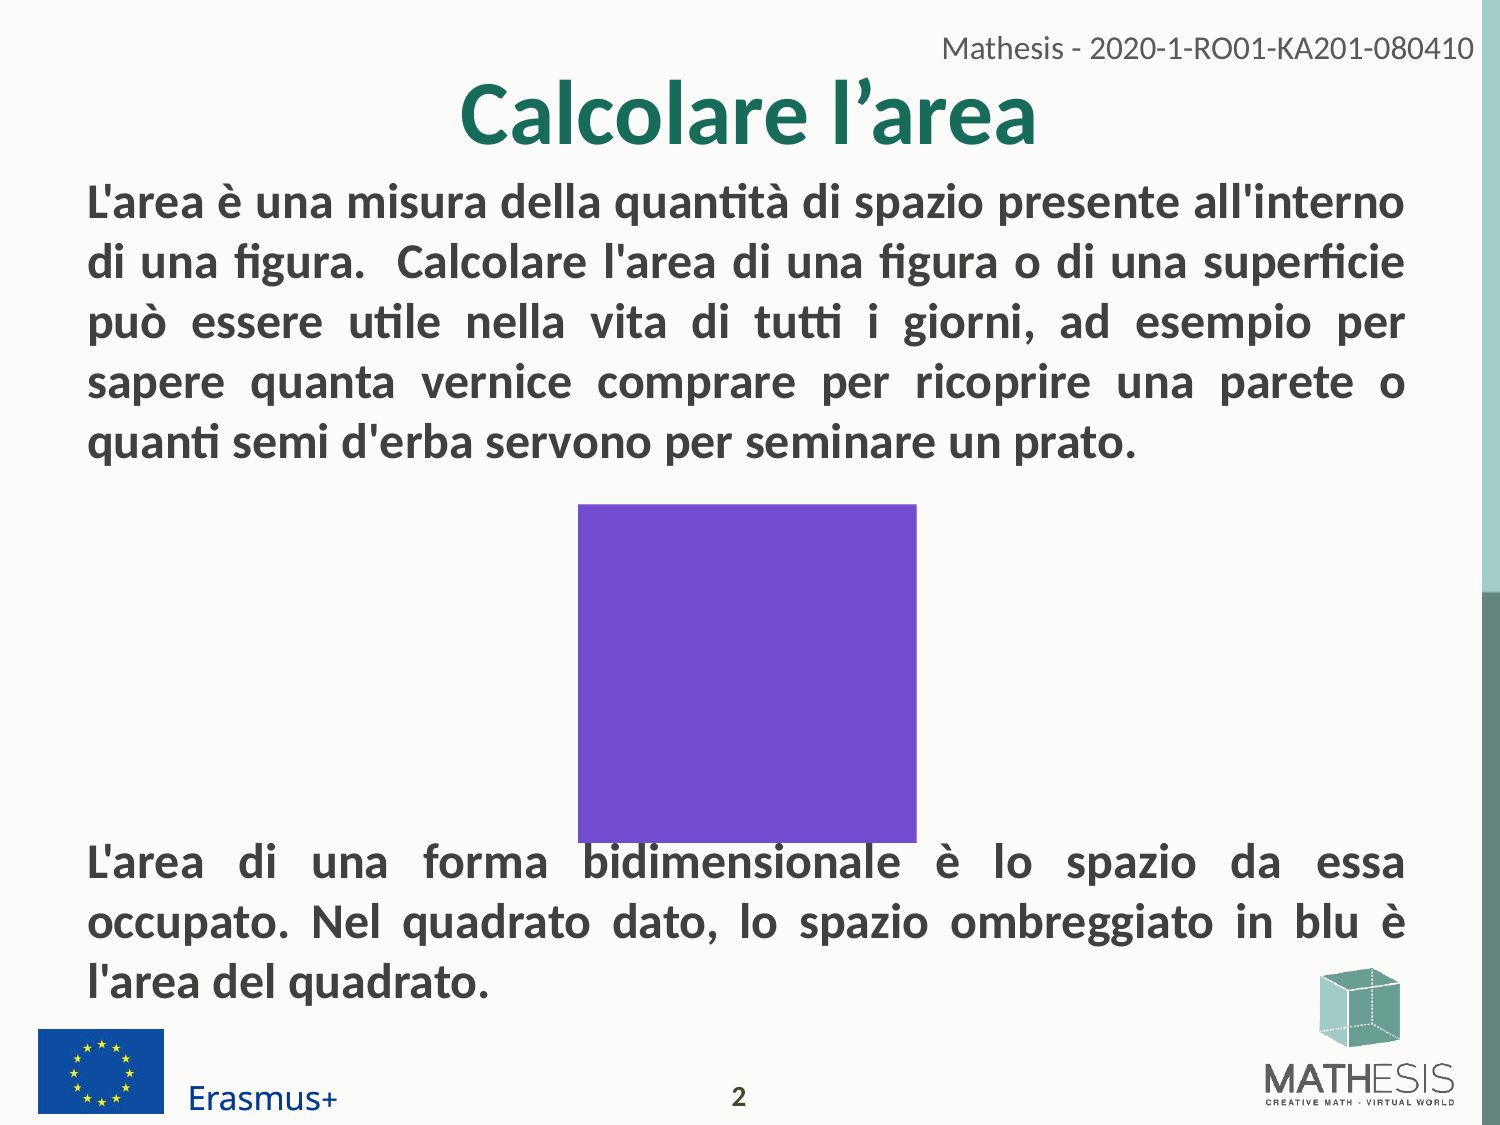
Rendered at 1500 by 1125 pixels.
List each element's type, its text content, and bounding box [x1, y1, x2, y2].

title Calcolare l’area [75, 45, 1425, 233]
picture [578, 503, 917, 843]
picture [38, 1029, 164, 1114]
list L'area è una misura della quantità di spazio presente all'interno di una figura. Calcolare l'area di una figura o di una superficie può essere utile nella vita di tutti i giorni, ad esempio per sapere quanta vernice comprare per ricoprire una parete o quanti semi d'erba servono per seminare un prato. L'area di una forma bidimensionale è lo spazio da essa occupato. Nel quadrato dato, lo spazio ombreggiato in blu è l'area del quadrato. [72, 160, 1423, 1071]
